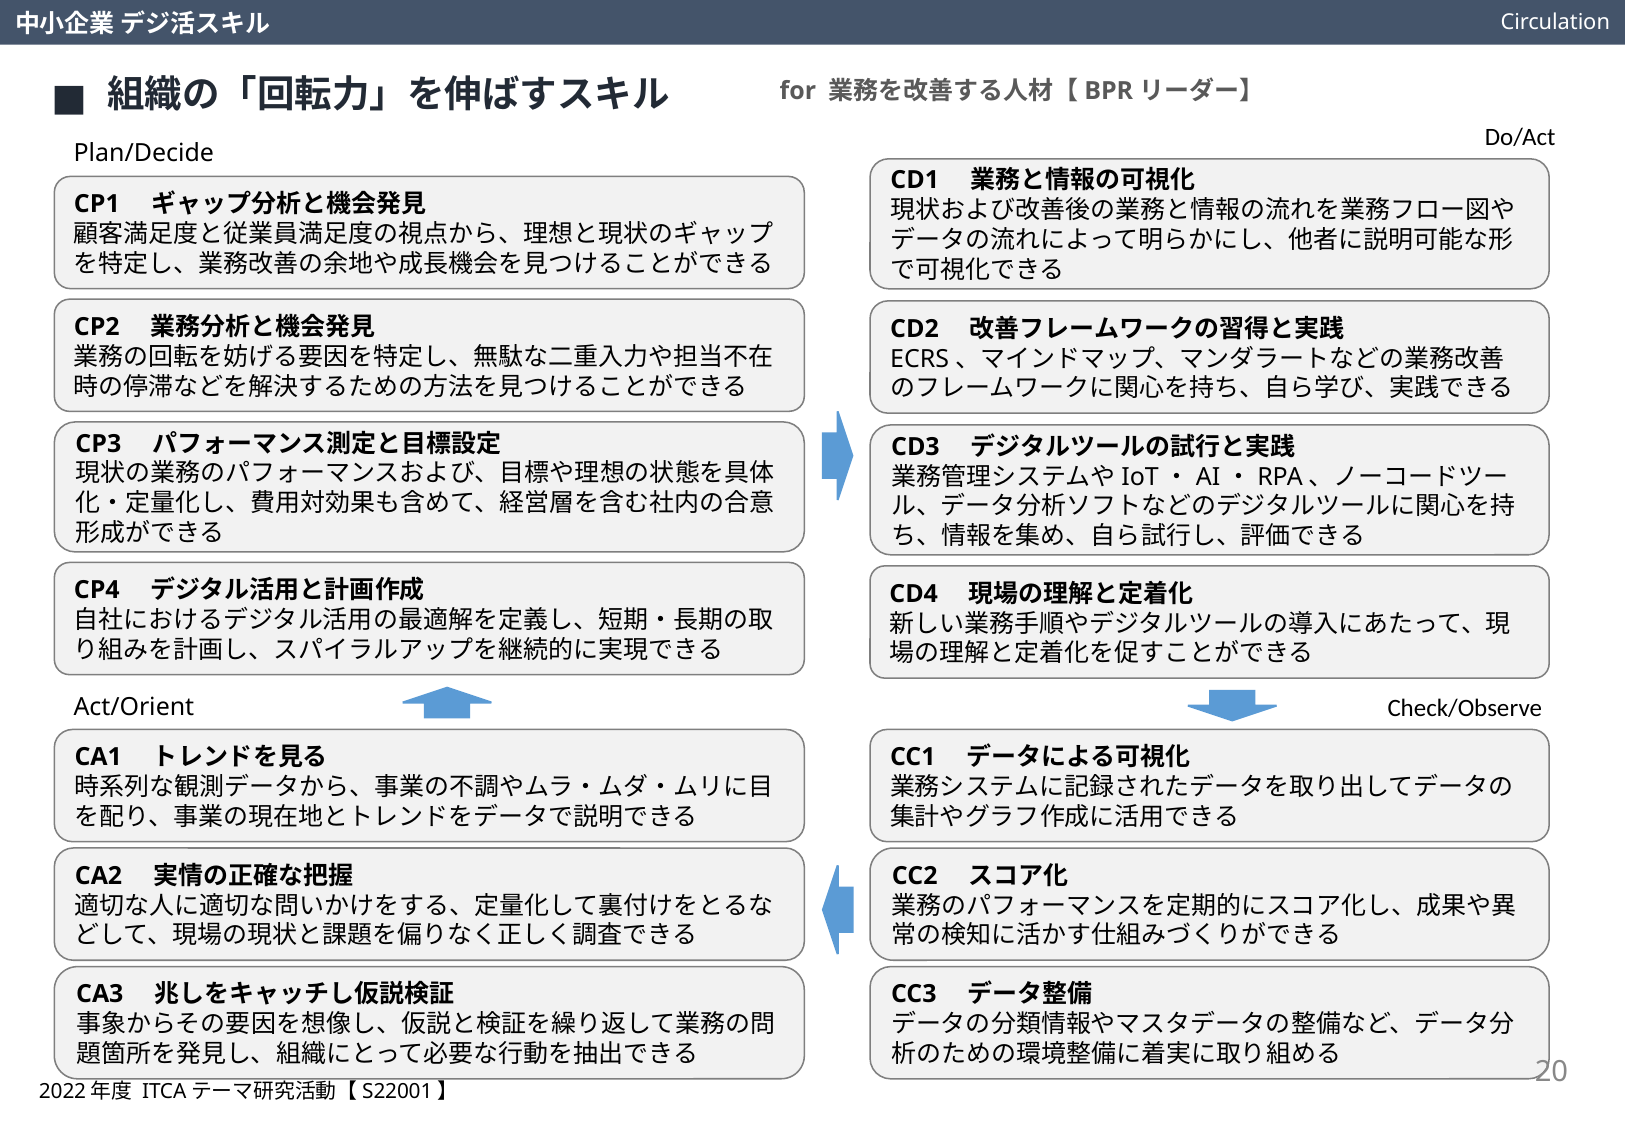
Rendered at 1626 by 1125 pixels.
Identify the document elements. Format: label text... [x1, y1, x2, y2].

text_box [822, 411, 853, 500]
text_box CP1 ギャップ分析と機会発見 顧客満足度と従業員満足度の視点から、理想と現状のギャップを特定し、業務改善の余地や成長機会を見つけることができる [54, 176, 805, 289]
text_box CP3 パフォーマンス測定と目標設定 現状の業務のパフォーマンスおよび、目標や理想の状態を具体化・定量化し、費用対効果も含めて、経営層を含む社内の合意形成ができる [54, 421, 805, 552]
text_box Check/Observe [1339, 683, 1558, 729]
text_box 中小企業 デジ活スキル [0, 0, 1625, 45]
text_box 組織の「回転力」を伸ばすスキル [36, 62, 1185, 123]
text_box CA2 実情の正確な把握 適切な人に適切な問いかけをする、定量化して裏付けをとるなどして、現場の現状と課題を偏りなく正しく調査できる [54, 847, 805, 961]
text_box CP4 デジタル活用と計画作成 自社におけるデジタル活用の最適解を定義し、短期・長期の取り組みを計画し、スパイラルアップを継続的に実現できる [54, 562, 805, 675]
slide_number 20 [1217, 1042, 1584, 1103]
text_box for 業務を改善する人材【BPRリーダー】 [764, 67, 1399, 113]
text_box [402, 687, 492, 718]
text_box CC3 データ整備 データの分類情報やマスタデータの整備など、データ分析のための環境整備に着実に取り組める [870, 966, 1550, 1079]
text_box CP2 業務分析と機会発見 業務の回転を妨げる要因を特定し、無駄な二重入力や担当不在時の停滞などを解決するための方法を見つけることができる [54, 299, 805, 412]
text_box [822, 865, 853, 955]
text_box CD3 デジタルツールの試行と実践 業務管理システムやIoT・AI・RPA、ノーコードツール、データ分析ソフトなどのデジタルツールに関心を持ち、情報を集め、自ら試行し、評価できる [870, 424, 1550, 555]
text_box Plan/Decide [58, 128, 245, 174]
text_box Circulation [1438, 0, 1625, 42]
text_box CC1 データによる可視化 業務システムに記録されたデータを取り出してデータの集計やグラフ作成に活用できる [870, 729, 1550, 842]
text_box CA3 兆しをキャッチし仮説検証 事象からその要因を想像し、仮説と検証を繰り返して業務の問題箇所を発見し、組織にとって必要な行動を抽出できる [54, 966, 805, 1079]
text_box Do/Act [1455, 112, 1571, 158]
text_box CD2 改善フレームワークの習得と実践 ECRS、マインドマップ、マンダラートなどの業務改善のフレームワークに関心を持ち、自ら学び、実践できる [870, 300, 1550, 414]
text_box Act/Orient [58, 682, 245, 728]
text_box CD1 業務と情報の可視化 現状および改善後の業務と情報の流れを業務フロー図やデータの流れによって明らかにし、他者に説明可能な形で可視化できる [870, 158, 1550, 289]
text_box CA1 トレンドを見る 時系列な観測データから、事業の不調やムラ・ムダ・ムリに目を配り、事業の現在地とトレンドをデータで説明できる [54, 729, 805, 842]
text_box [1187, 690, 1277, 721]
text_box CD4 現場の理解と定着化 新しい業務手順やデジタルツールの導入にあたって、現場の理解と定着化を促すことができる [870, 565, 1550, 679]
text_box CC2 スコア化 業務のパフォーマンスを定期的にスコア化し、成果や異常の検知に活かす仕組みづくりができる [870, 848, 1550, 961]
